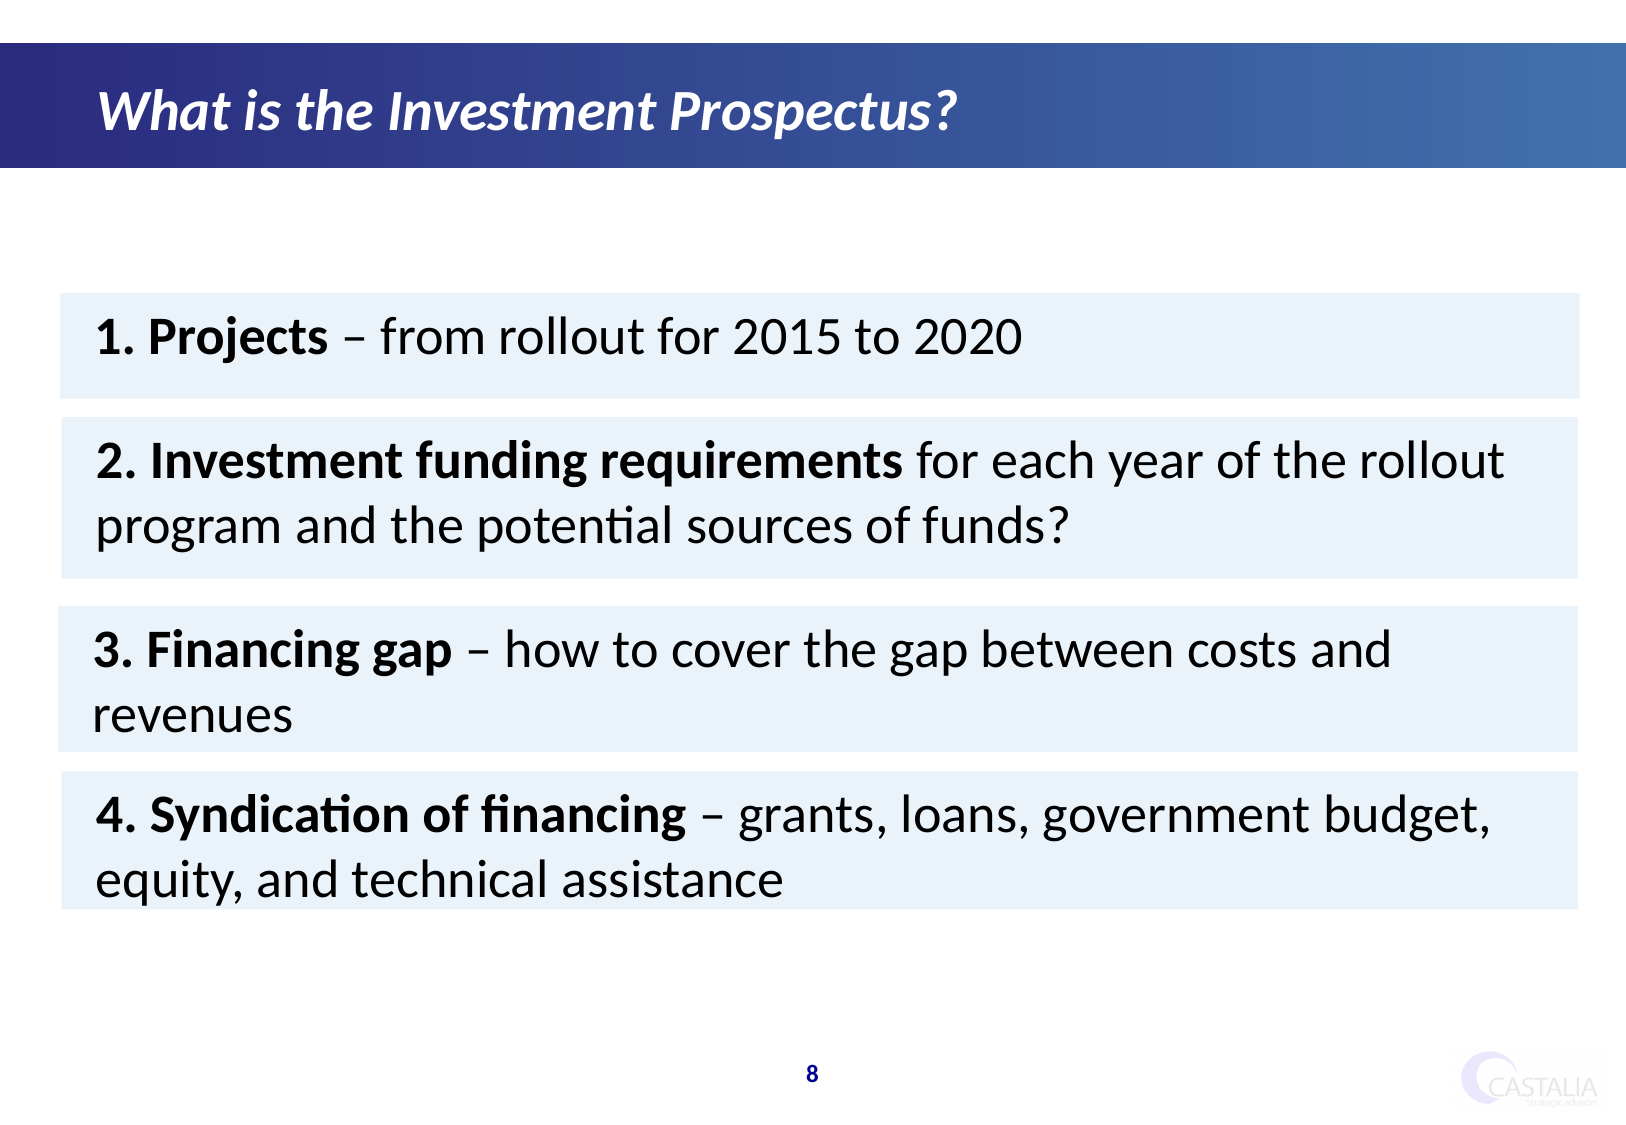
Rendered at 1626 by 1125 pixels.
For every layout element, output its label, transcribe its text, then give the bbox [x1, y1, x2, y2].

list What is the Investment Prospectus? [81, 64, 1544, 144]
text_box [58, 292, 1580, 910]
slide_number 8 [622, 1042, 1003, 1103]
